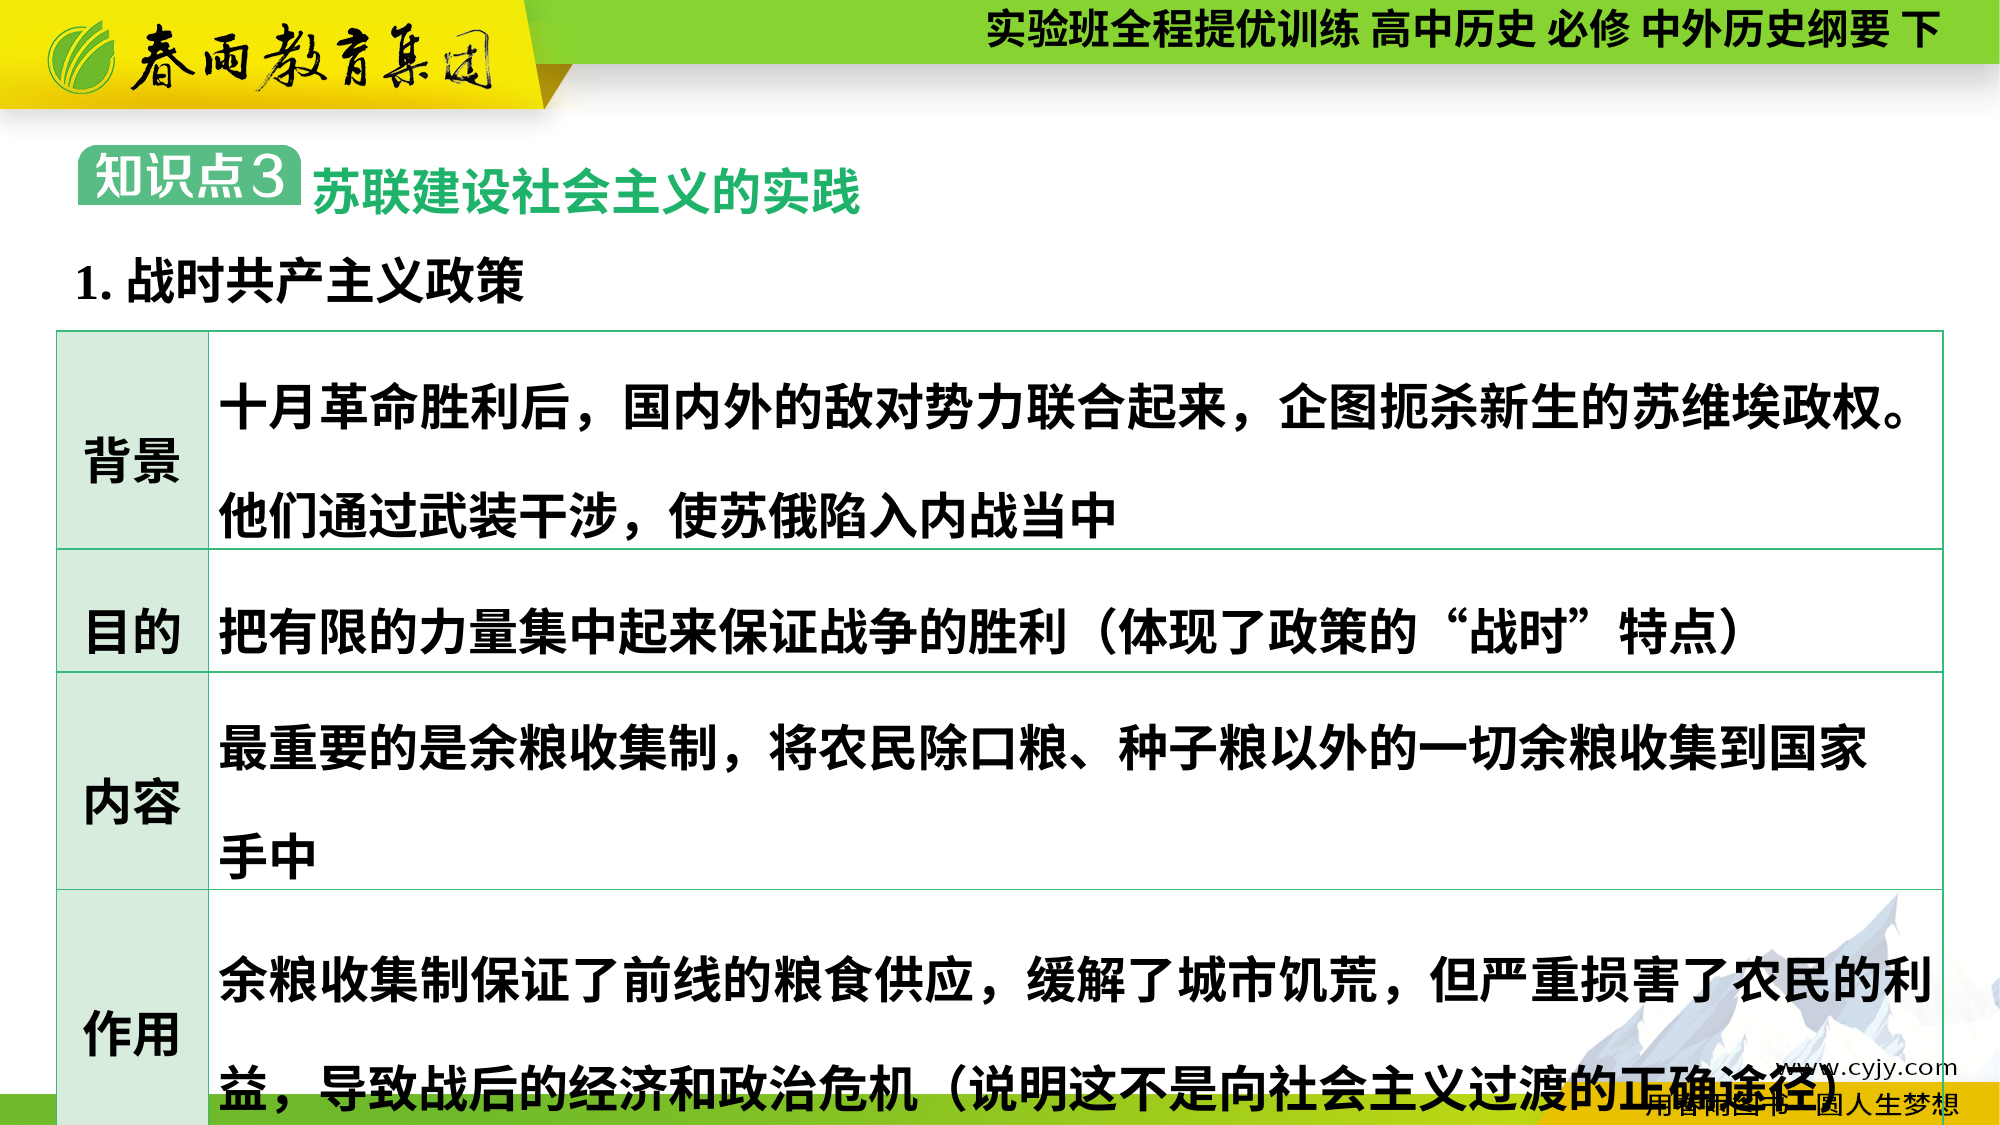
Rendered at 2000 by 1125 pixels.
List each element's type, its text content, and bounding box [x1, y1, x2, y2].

table_cell 目的 [57, 550, 208, 671]
table_cell 最重要的是余粮收集制，将农民除口粮、种子粮以外的一切余粮收集到国家 手中 [209, 673, 1942, 889]
list 苏联建设社会主义的实践 1.战时共产主义政策 [59, 122, 1944, 308]
table_cell 余粮收集制保证了前线的粮食供应，缓解了城市饥荒，但严重损害了农民的利益，导致战后的经济和政治危机（说明这不是向社会主义过渡的正确途径） [209, 890, 1942, 1125]
table_header 背景 [57, 332, 208, 548]
picture [0, 0, 2000, 1125]
table_cell 作用 [57, 890, 208, 1125]
table_header 十月革命胜利后，国内外的敌对势力联合起来，企图扼杀新生的苏维埃政权。他们通过武装干涉，使苏俄陷入内战当中 [209, 332, 1942, 548]
table_cell 内容 [57, 673, 208, 889]
table_cell 把有限的力量集中起来保证战争的胜利（体现了政策的“战时”特点） [209, 550, 1942, 671]
